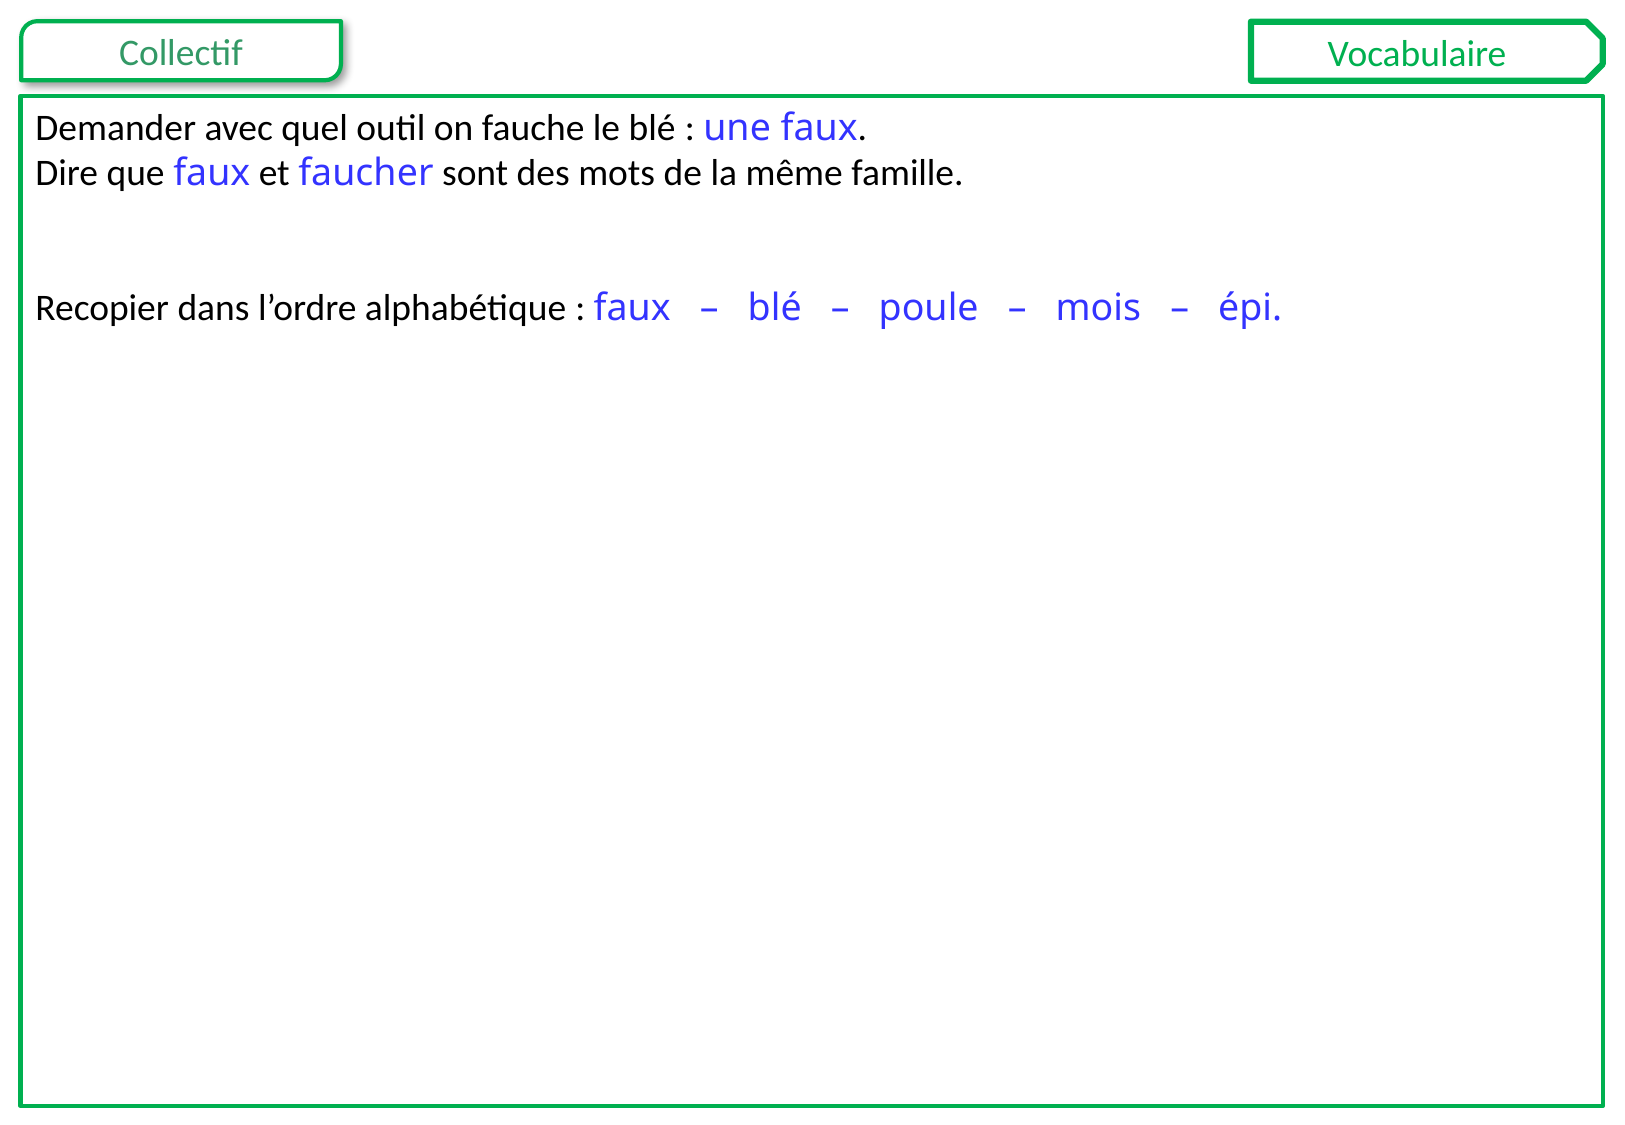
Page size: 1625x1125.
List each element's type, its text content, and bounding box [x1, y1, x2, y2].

list Demander avec quel outil on fauche le blé : une faux. Dire que faux et faucher sont des mots de la même famille. Recopier dans l’ordre alphabétique : faux – blé – poule – mois – épi. [18, 94, 1605, 1108]
list Vocabulaire [1250, 21, 1584, 81]
